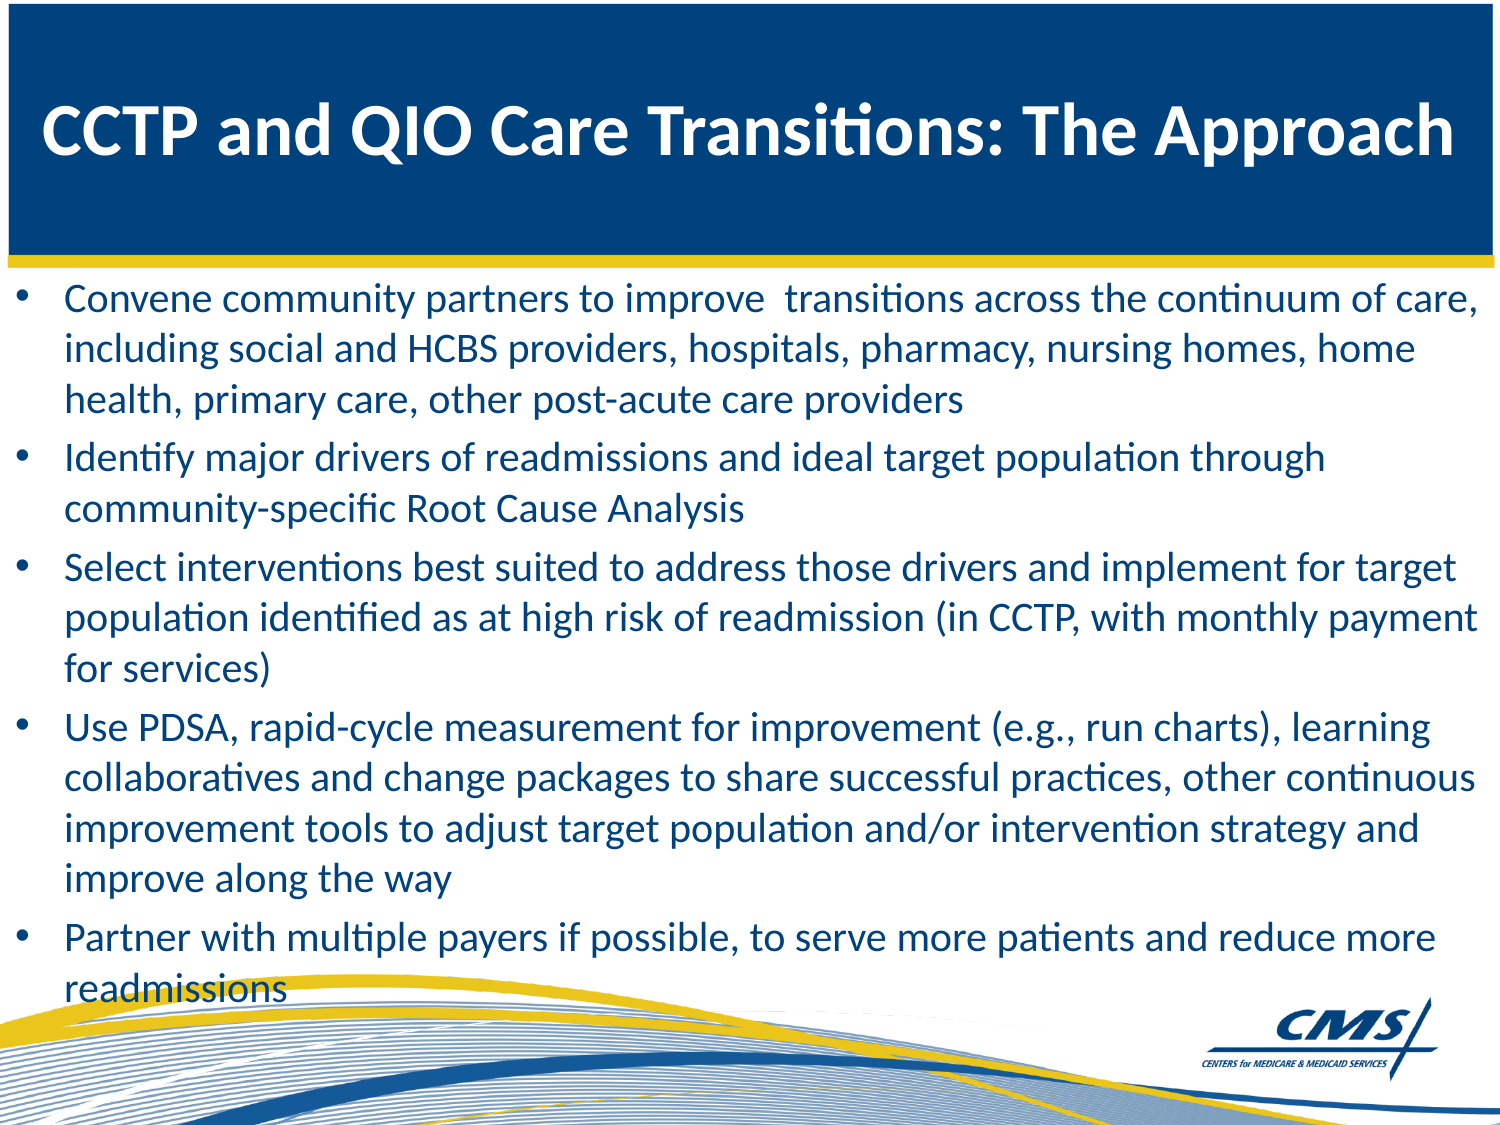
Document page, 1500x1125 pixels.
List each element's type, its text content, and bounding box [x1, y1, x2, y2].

title CCTP and QIO Care Transitions: The Approach [0, 0, 1500, 251]
list Convene community partners to improve transitions across the continuum of care, including social and HCBS providers, hospitals, pharmacy, nursing homes, home health, primary care, other post-acute care providers Identify major drivers of readmissions and ideal target population through community-specific Root Cause Analysis Select interventions best suited to address those drivers and implement for target population identified as at high risk of readmission (in CCTP, with monthly payment for services) Use PDSA, rapid-cycle measurement for improvement (e.g., run charts), learning collaboratives and change packages to share successful practices, other continuous improvement tools to adjust target population and/or intervention strategy and improve along the way Partner with multiple payers if possible, to serve more patients and reduce more readmissions [0, 262, 1500, 1026]
picture [0, 251, 1500, 262]
picture [0, 1026, 1500, 1125]
